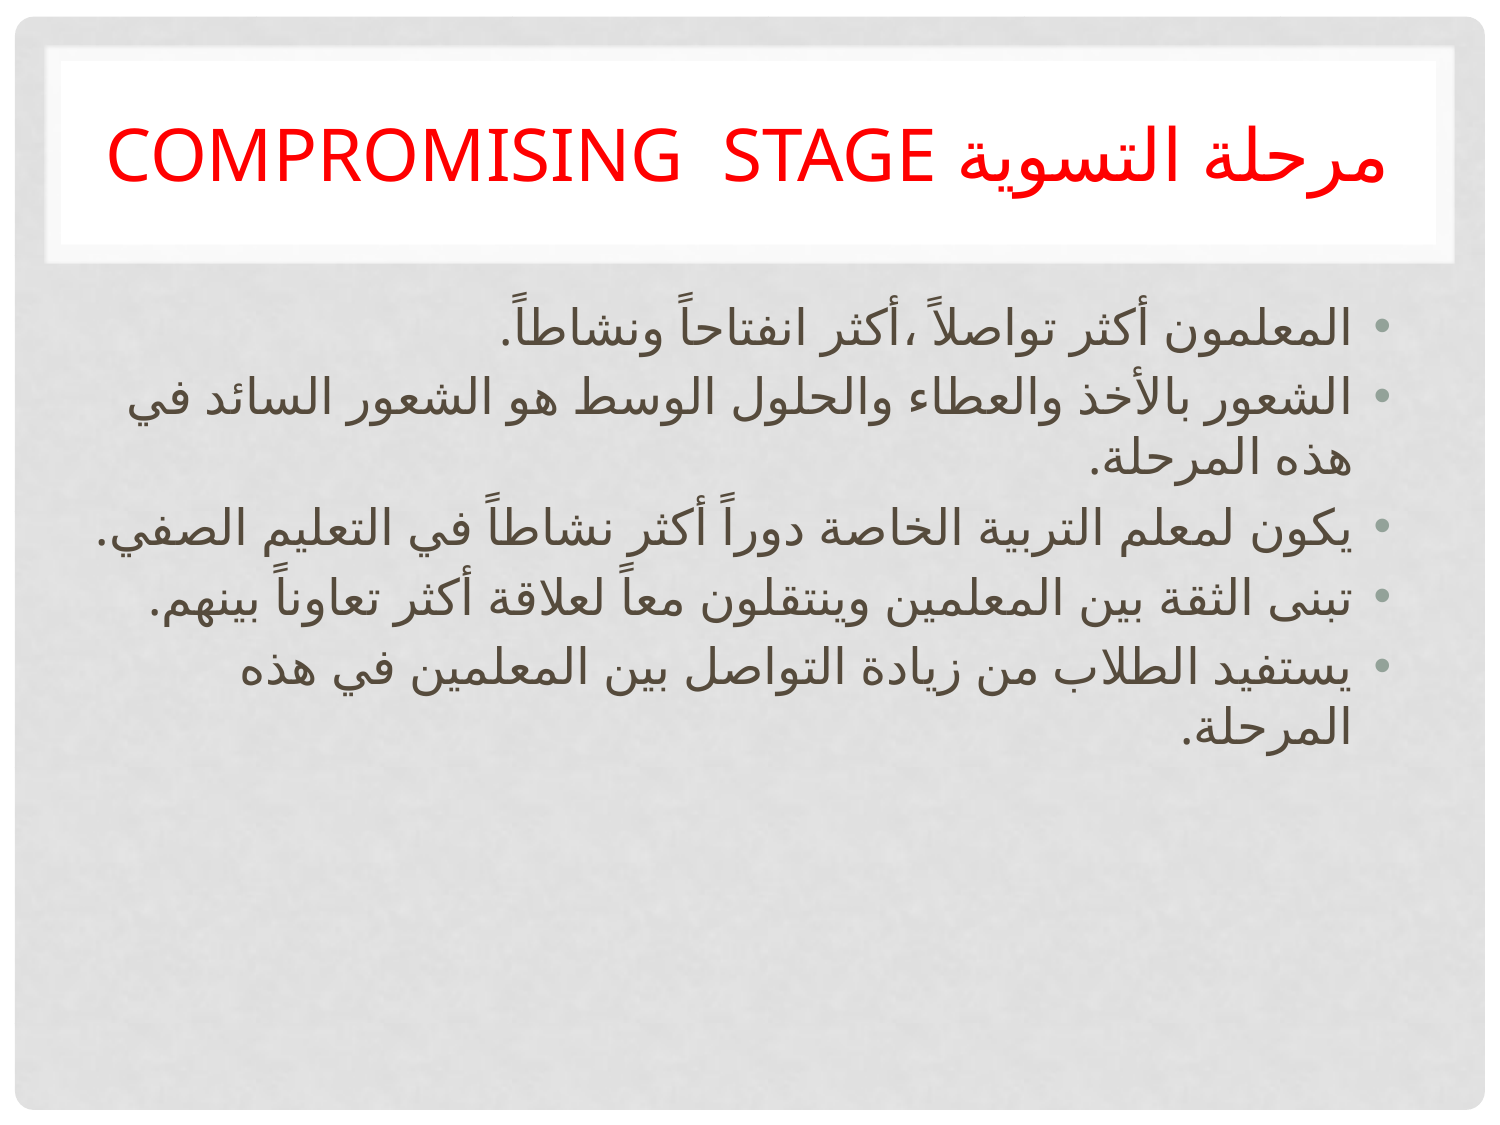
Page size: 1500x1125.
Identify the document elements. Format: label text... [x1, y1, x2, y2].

list المعلمون أكثر تواصلاً ،أكثر انفتاحاً ونشاطاً. الشعور بالأخذ والعطاء والحلول الوسط هو الشعور السائد في هذه المرحلة. يكون لمعلم التربية الخاصة دوراً أكثر نشاطاً في التعليم الصفي. تبنى الثقة بين المعلمين وينتقلون معاً لعلاقة أكثر تعاوناً بينهم. يستفيد الطلاب من زيادة التواصل بين المعلمين في هذه المرحلة. [75, 287, 1425, 1005]
title مرحلة التسوية COMPROMISING STAGE [69, 66, 1425, 238]
